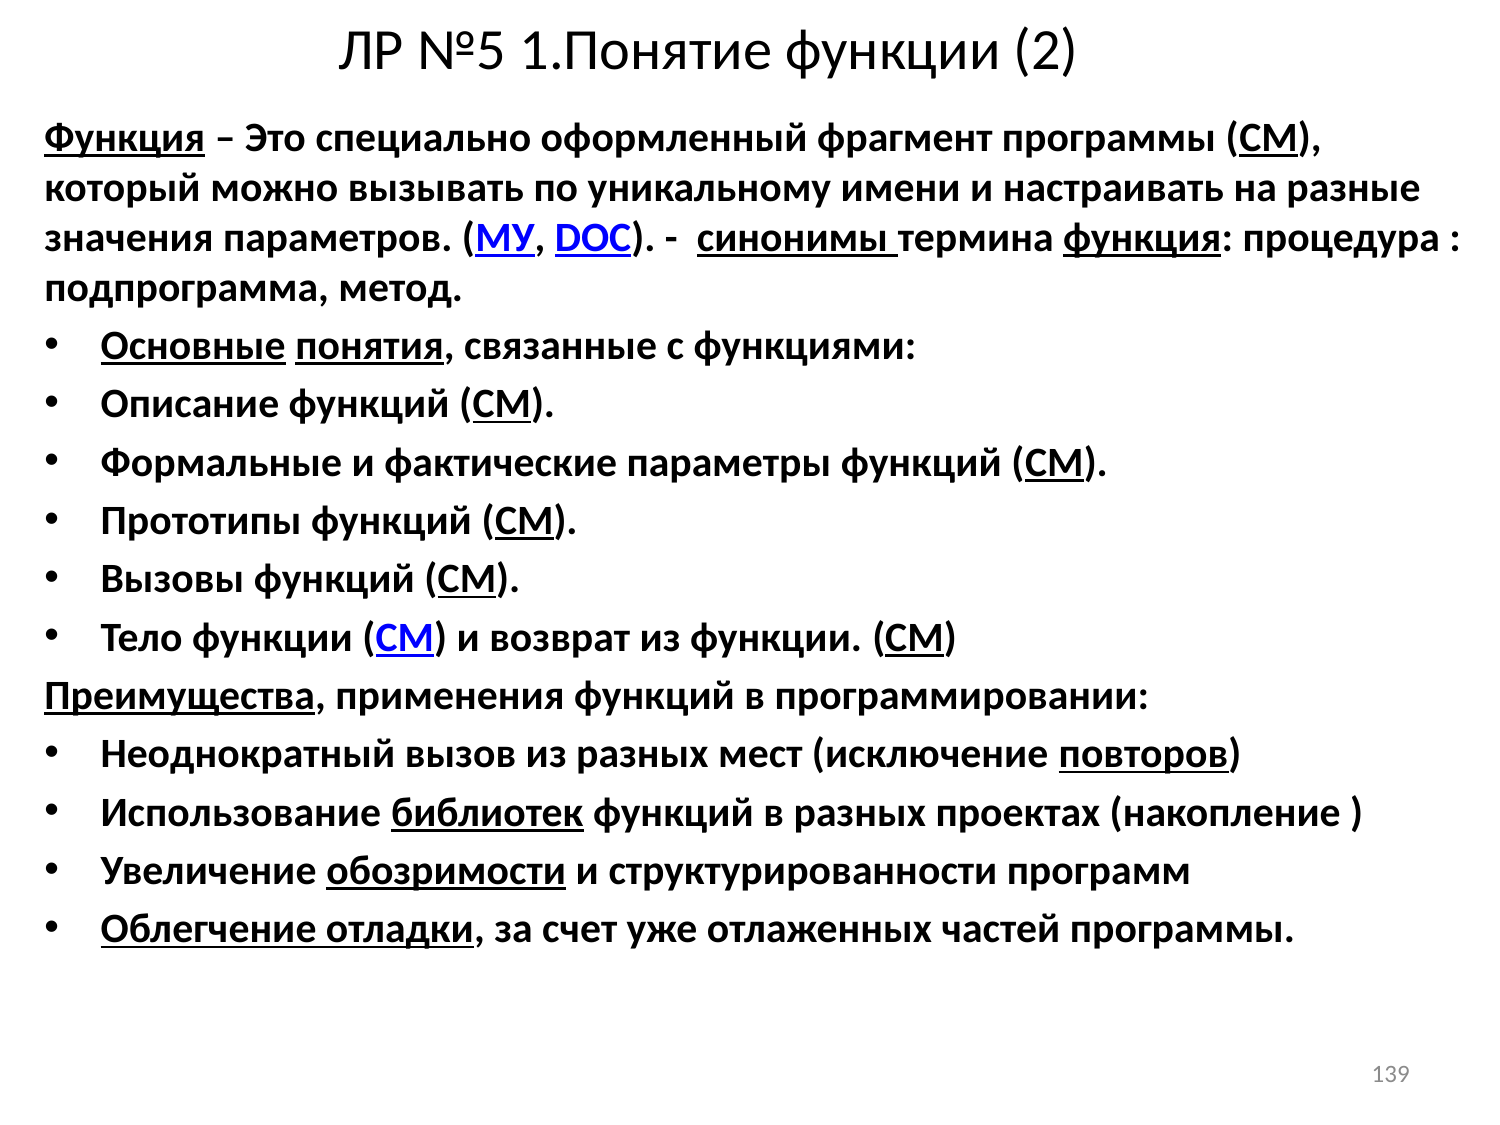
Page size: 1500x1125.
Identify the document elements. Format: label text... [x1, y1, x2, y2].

slide_number 139 [1074, 1042, 1425, 1103]
text_box Функция – Это специально оформленный фрагмент программы (СМ), который можно вызывать по уникальному имени и настраивать на разные значения параметров. (МУ, DOC). - синонимы термина функция: процедура : подпрограмма, метод. Основные понятия, связанные с функциями: Описание функций (СМ). Формальные и фактические параметры функций (СМ). Прототипы функций (СМ). Вызовы функций (СМ). Тело функции (СМ) и возврат из функции. (СМ) Преимущества, применения функций в программировании: Неоднократный вызов из разных мест (исключение повторов) Использование библиотек функций в разных проектах (накопление ) Увеличение обозримости и структурированности программ Облегчение отладки, за счет уже отлаженных частей программы. [29, 101, 1495, 976]
title ЛР №5 1.Понятие функции (2) [230, 0, 1188, 93]
